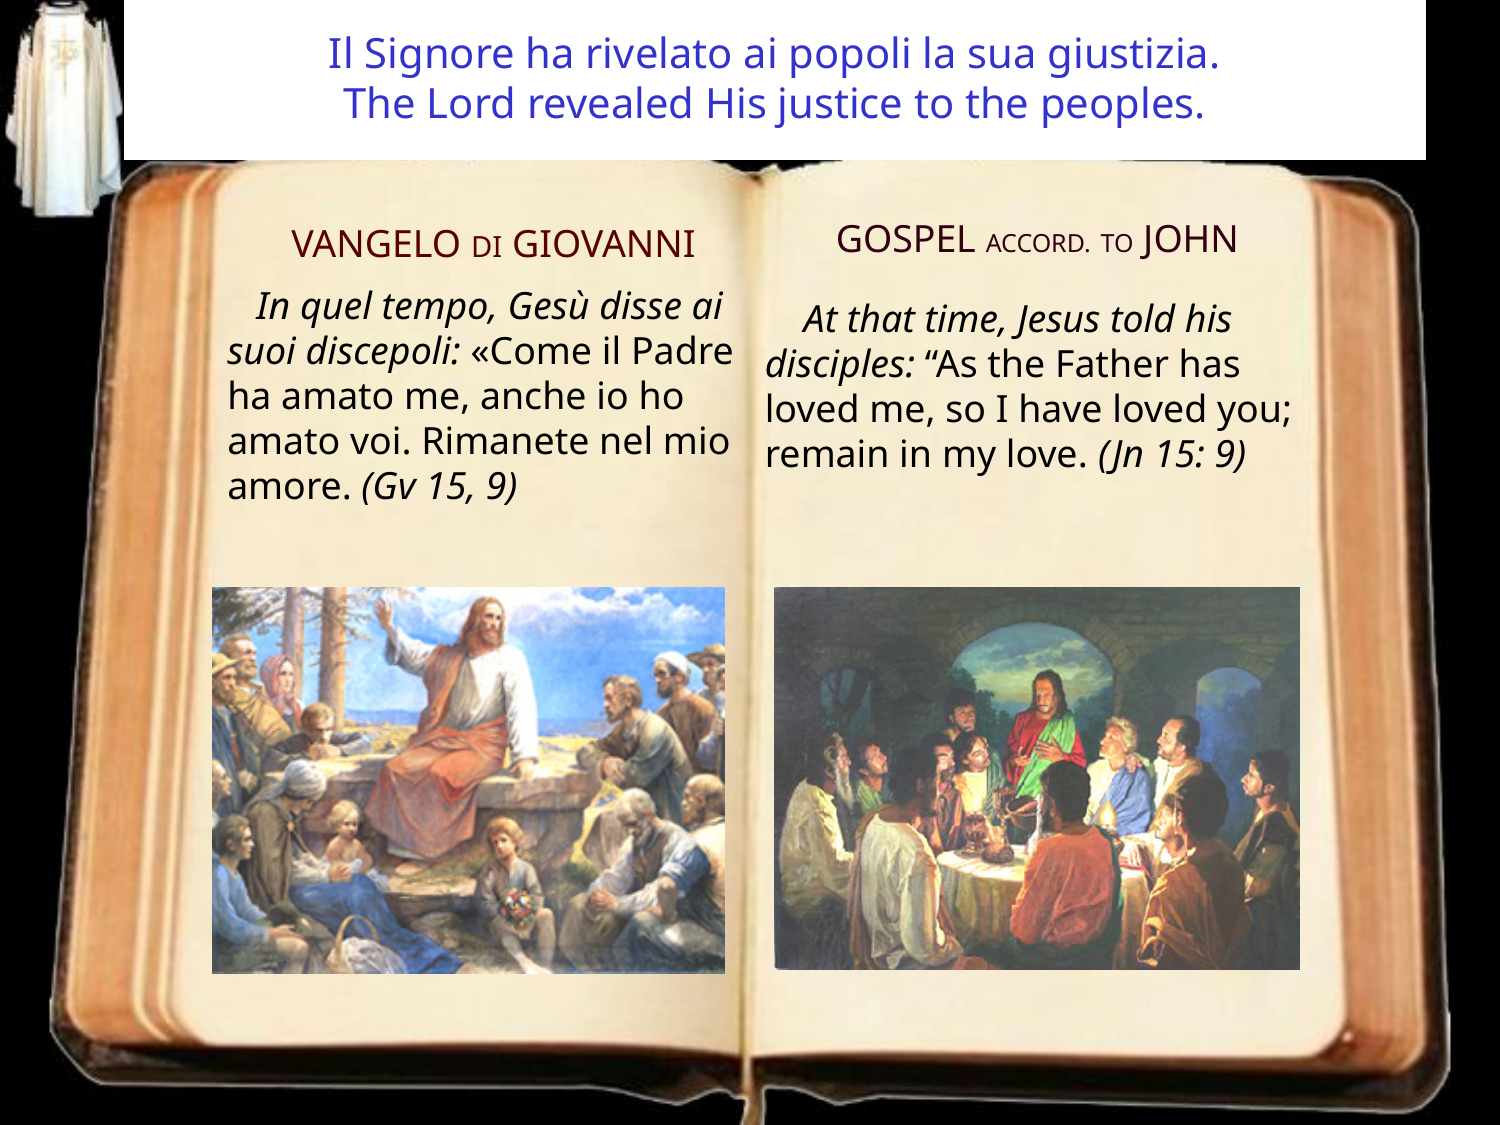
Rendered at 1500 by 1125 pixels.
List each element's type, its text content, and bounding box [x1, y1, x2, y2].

text_box At that time, Jesus told his disciples: “As the Father has loved me, so I have loved you; remain in my love. (Jn 15: 9) [750, 287, 1325, 483]
text_box In quel tempo, Gesù disse ai suoi discepoli: «Come il Padre ha amato me, anche io ho amato voi. Rimanete nel mio amore. (Gv 15, 9) [212, 274, 775, 515]
picture [0, 0, 1500, 1125]
text_box Il Signore ha rivelato ai popoli la sua giustizia. The Lord revealed His justice to the peoples. [125, 0, 1425, 160]
text_box VANGELO DI GIOVANNI [224, 212, 763, 273]
title GOSPEL ACCORD. TO JOHN [763, 212, 1363, 263]
